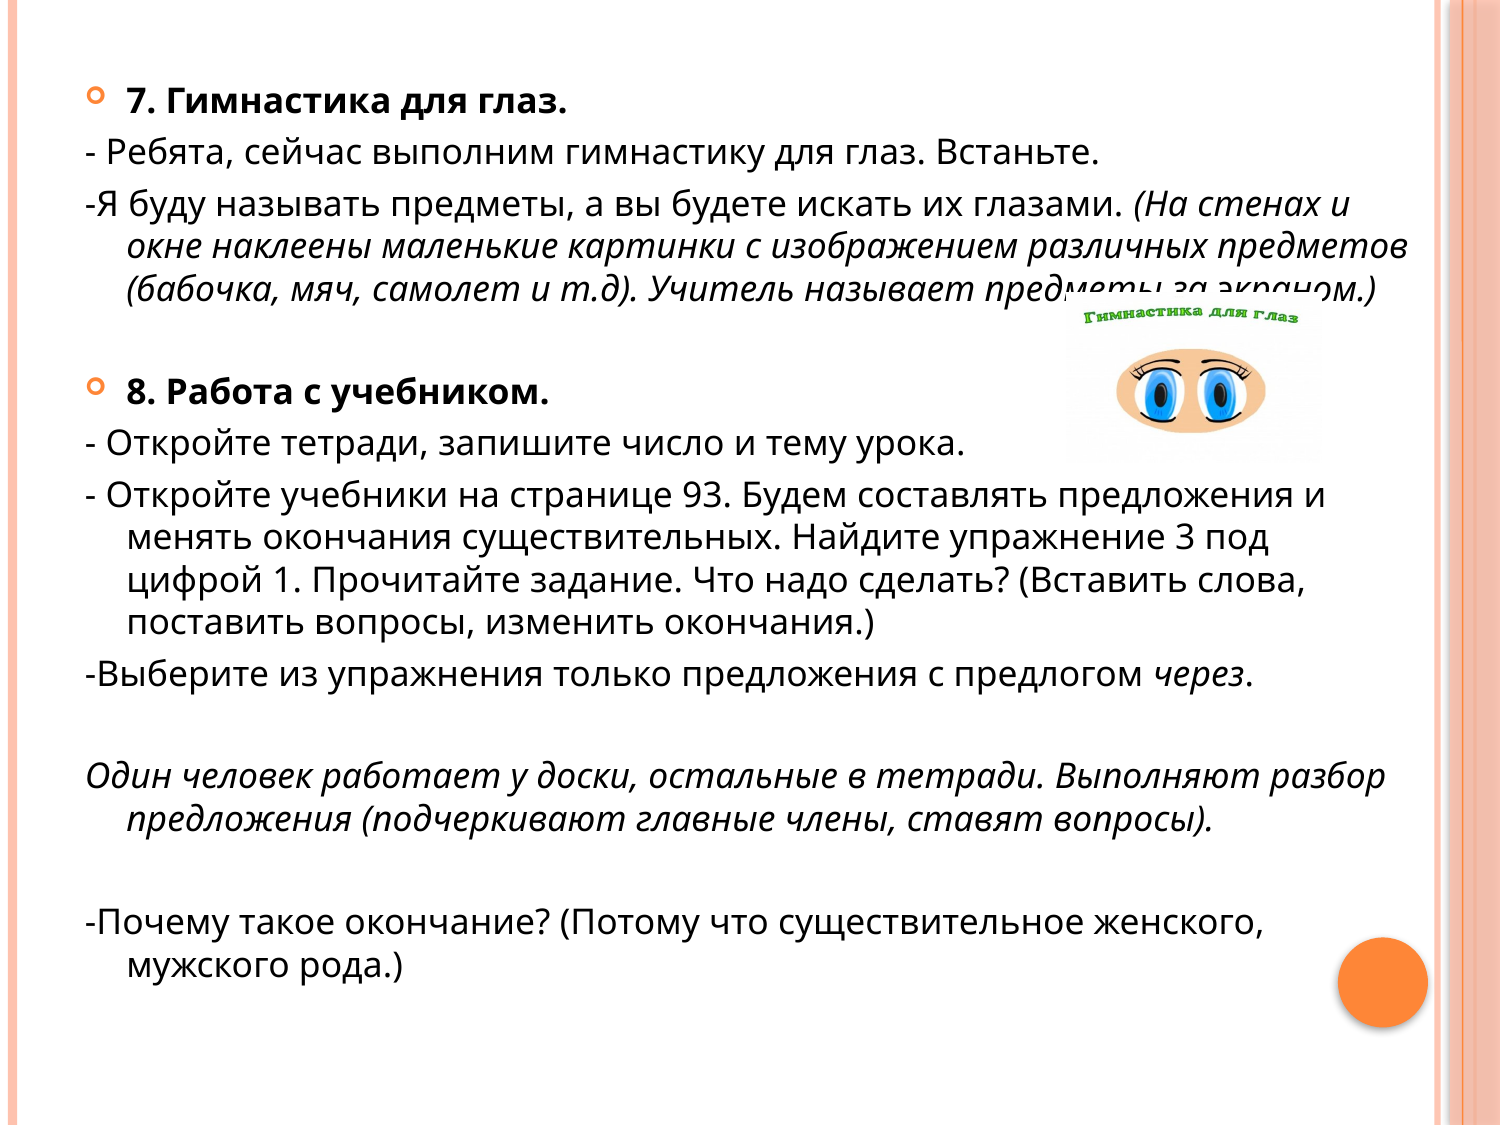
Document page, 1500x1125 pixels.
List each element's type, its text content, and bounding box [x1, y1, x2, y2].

picture [1065, 292, 1322, 463]
list 7. Гимнастика для глаз. - Ребята, сейчас выполним гимнастику для глаз. Встаньте. -Я буду называть предметы, а вы будете искать их глазами. (На стенах и окне наклеены маленькие картинки с изображением различных предметов (бабочка, мяч, самолет и т.д). Учитель называет предметы за экраном.) 8. Работа с учебником. - Откройте тетради, запишите число и тему урока. - Откройте учебники на странице 93. Будем составлять предложения и менять окончания существительных. Найдите упражнение 3 под цифрой 1. Прочитайте задание. Что надо сделать? (Вставить слова, поставить вопросы, изменить окончания.) -Выберите из упражнения только предложения с предлогом через. Один человек работает у доски, остальные в тетради. Выполняют разбор предложения (подчеркивают главные члены, ставят вопросы). -Почему такое окончание? (Потому что существительное женского, мужского рода.) [70, 70, 1430, 1043]
